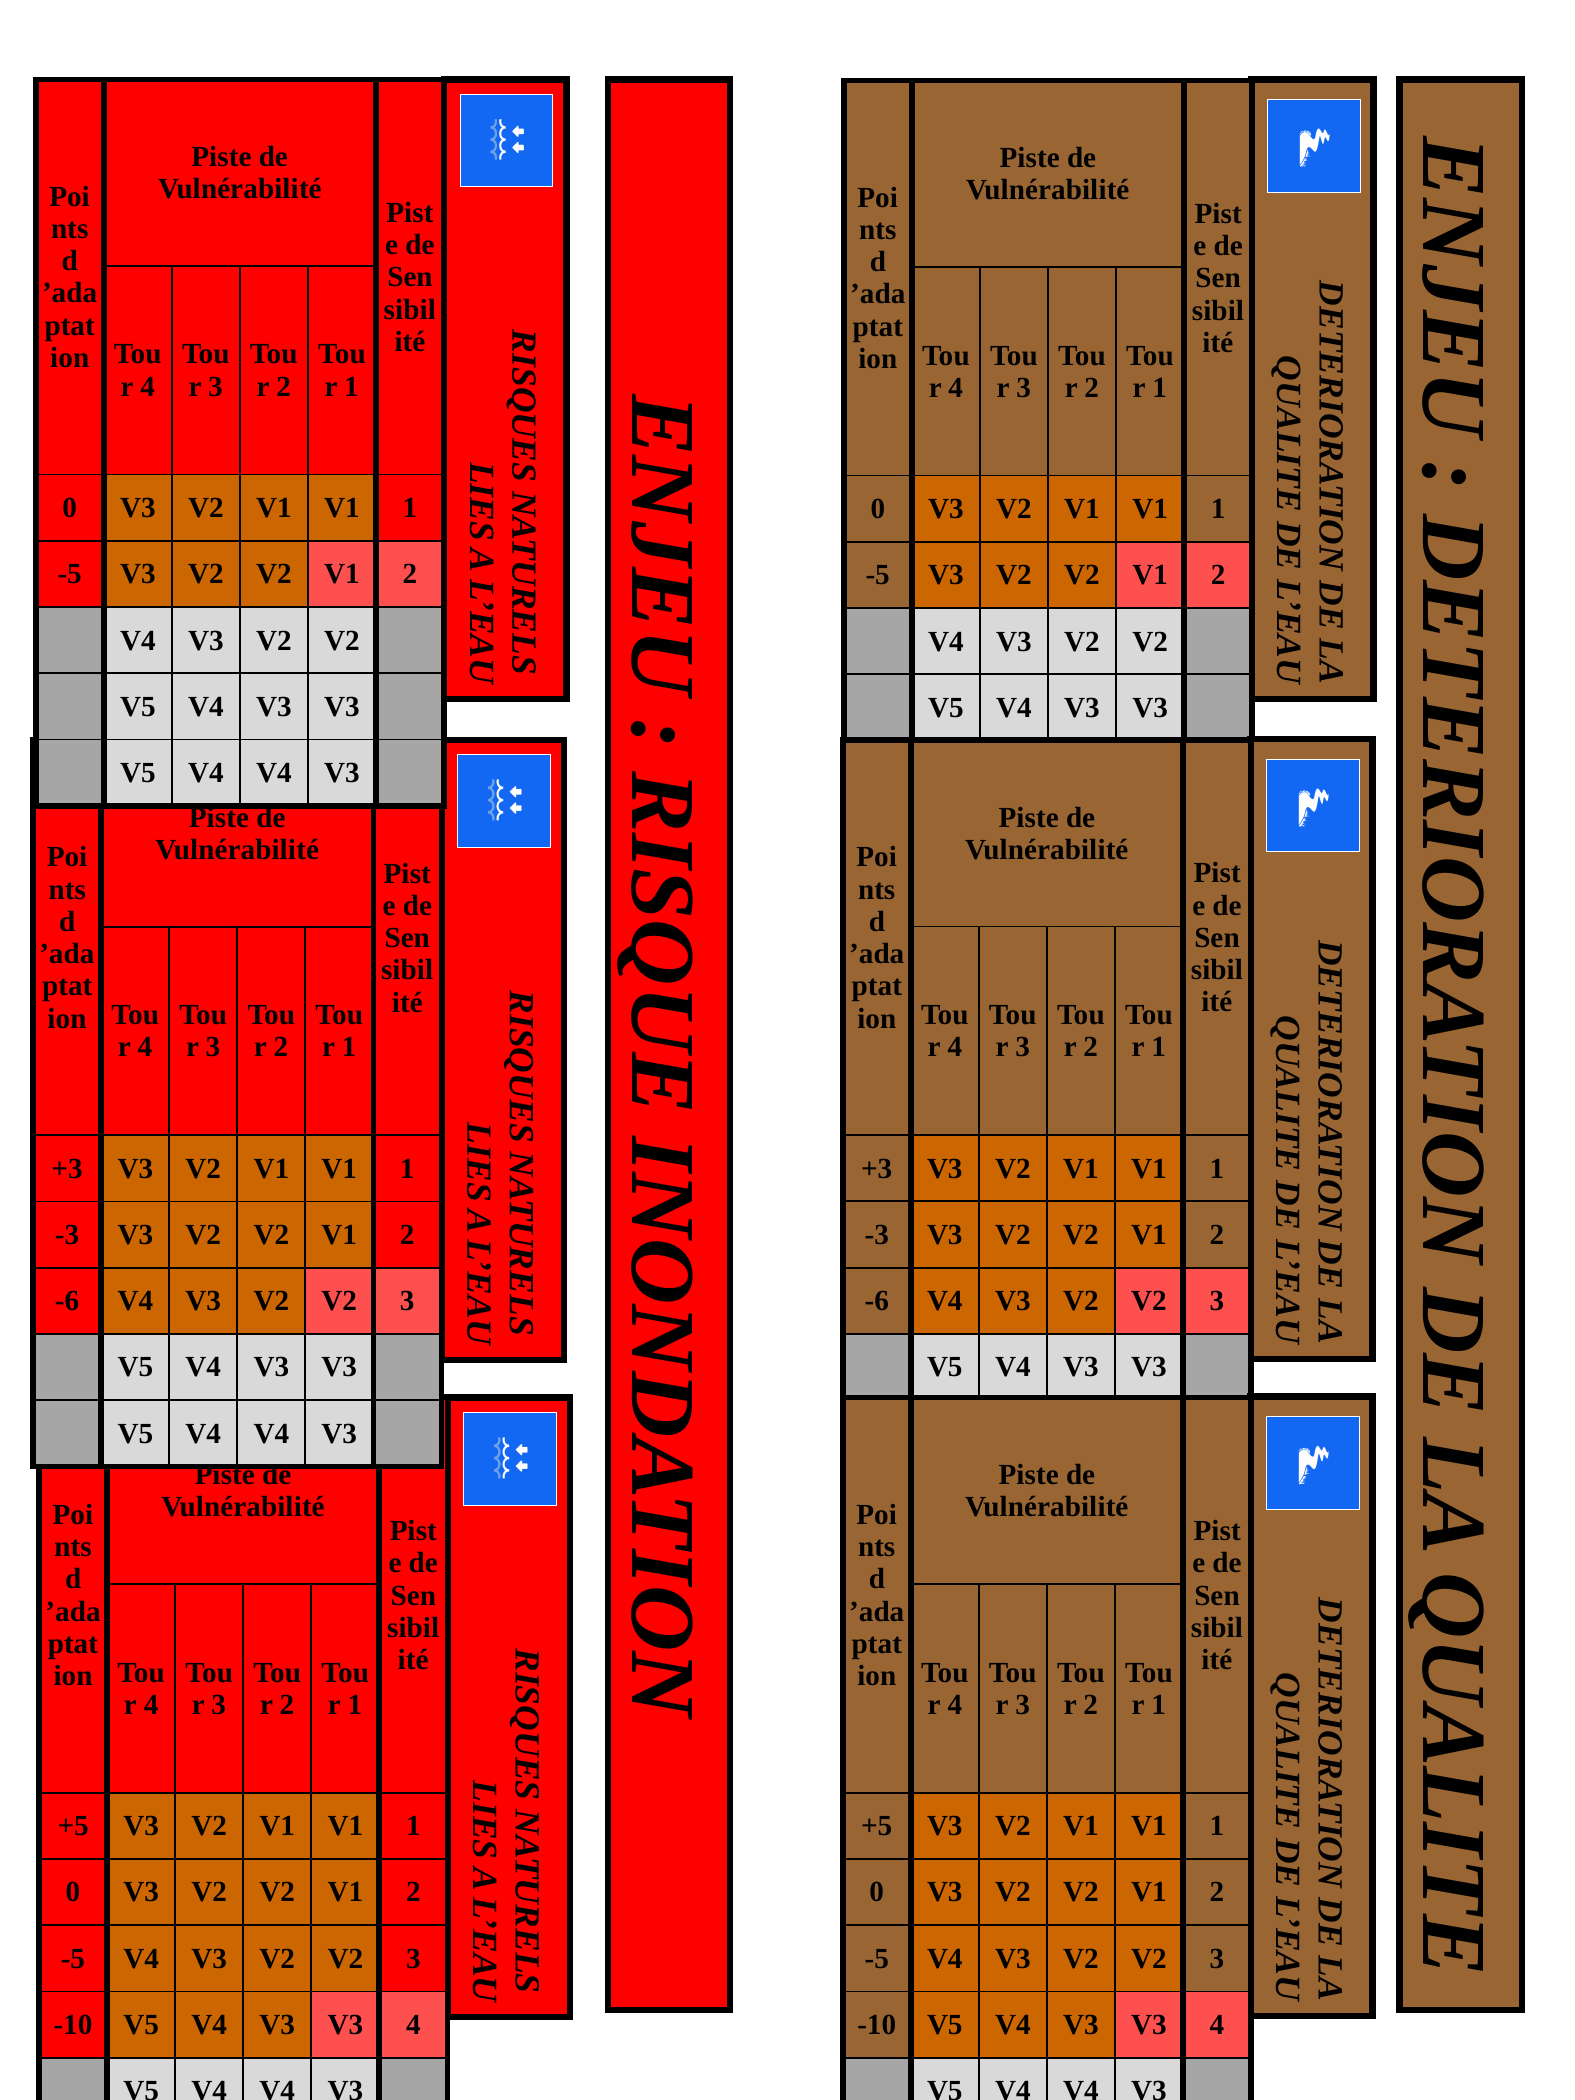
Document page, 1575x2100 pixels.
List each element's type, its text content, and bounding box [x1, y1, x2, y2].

table_cell [42, 2059, 104, 2100]
table_header Points d ’adaptation [36, 809, 98, 1134]
table_cell Tour 4 [915, 268, 979, 475]
table_cell V5 [104, 1335, 168, 1399]
table_cell 4 [1186, 1992, 1248, 2057]
table_cell Tour 3 [173, 267, 239, 474]
table_cell V1 [1049, 476, 1115, 541]
table_cell Tour 2 [1048, 927, 1114, 1134]
table_cell V1 [306, 1136, 371, 1201]
table_cell V3 [176, 1926, 242, 1991]
table_cell V1 [309, 475, 373, 540]
table_cell +5 [42, 1794, 104, 1858]
table_cell V2 [1048, 1926, 1114, 1991]
table_header Piste de Sensibilité [1186, 743, 1248, 1134]
table_cell [379, 740, 441, 803]
table_cell 2 [1186, 1860, 1248, 1924]
table_cell 2 [379, 542, 441, 606]
table_cell -10 [42, 1992, 104, 2057]
table_cell Tour 4 [110, 1585, 174, 1792]
table_cell Tour 3 [981, 268, 1047, 475]
table_cell V1 [241, 475, 307, 540]
table_cell V3 [306, 1401, 371, 1464]
table_cell Tour 3 [176, 1585, 242, 1792]
picture [1266, 1416, 1360, 1510]
table_cell V1 [1116, 1860, 1180, 1924]
table_cell V2 [1116, 1926, 1180, 1991]
table_cell -10 [846, 1992, 908, 2057]
table_cell -5 [39, 542, 101, 606]
table_cell V4 [980, 2059, 1046, 2100]
table_cell V2 [980, 1794, 1046, 1858]
table_cell V4 [104, 1269, 168, 1333]
table_cell V1 [1117, 476, 1181, 541]
table_cell Tour 2 [244, 1585, 310, 1792]
table_cell V2 [1048, 1269, 1114, 1333]
table_cell V3 [980, 1926, 1046, 1991]
table_cell V1 [306, 1202, 371, 1267]
table_header Piste de Vulnérabilité [104, 809, 371, 926]
table_cell Tour 1 [1116, 1585, 1180, 1792]
text_box ENJEU : DETERIORATION DE LA QUALITE [1397, 77, 1524, 2012]
table_cell V3 [238, 1335, 304, 1399]
table_cell [36, 1401, 98, 1464]
table_cell V2 [238, 1202, 304, 1267]
table_cell -6 [846, 1269, 908, 1333]
table_cell [846, 1335, 908, 1395]
table_cell V4 [110, 1926, 174, 1991]
table_cell V3 [914, 1202, 978, 1267]
table_cell V1 [1116, 1136, 1180, 1200]
table_cell [1187, 609, 1249, 673]
table_header Piste de Vulnérabilité [107, 82, 373, 265]
table_cell Tour 4 [914, 927, 978, 1134]
table_cell [1186, 1335, 1248, 1395]
table_cell V5 [914, 1992, 978, 2057]
table_cell V5 [914, 1335, 978, 1395]
table_cell V2 [173, 475, 239, 540]
table_cell V3 [915, 543, 979, 607]
table_cell [847, 609, 909, 673]
table_cell V2 [170, 1136, 236, 1201]
table_cell V3 [107, 475, 171, 540]
table_cell 1 [1186, 1136, 1248, 1200]
table_cell V2 [309, 608, 373, 672]
table_cell V5 [107, 674, 171, 739]
table_cell V2 [980, 1202, 1046, 1267]
table_cell V2 [1048, 1202, 1114, 1267]
table_cell V2 [241, 542, 307, 606]
table_cell 2 [1187, 543, 1249, 607]
table_cell [39, 740, 101, 803]
table_cell V1 [309, 542, 373, 606]
table_cell V4 [238, 1401, 304, 1464]
table_cell V3 [110, 1794, 174, 1858]
table_cell V2 [241, 608, 307, 672]
text_box ENJEU : RISQUE INONDATION [606, 77, 732, 2012]
table_header Points d ’adaptation [42, 1469, 104, 1792]
picture [459, 93, 553, 188]
table_cell 2 [382, 1860, 445, 1924]
text_box RISQUES NATURELS LIES A L’EAU [447, 77, 569, 701]
table_cell V4 [980, 1335, 1046, 1395]
table_cell V2 [244, 1860, 310, 1924]
table_cell V4 [980, 1992, 1046, 2057]
table_cell V3 [1048, 1992, 1114, 2057]
table_cell V4 [915, 609, 979, 673]
table_cell 1 [1186, 1794, 1248, 1858]
table_cell V1 [312, 1794, 376, 1858]
table_cell V2 [1048, 1860, 1114, 1924]
table_cell -5 [846, 1926, 908, 1991]
table_cell V3 [914, 1860, 978, 1924]
table_cell V3 [981, 609, 1047, 673]
table_header Piste de Sensibilité [376, 809, 439, 1134]
table_cell [379, 608, 441, 672]
picture [457, 754, 551, 848]
table_cell 2 [1186, 1202, 1248, 1267]
table_cell [376, 1335, 439, 1399]
table_cell [39, 608, 101, 672]
table_cell V3 [1049, 675, 1115, 737]
table_cell V1 [312, 1860, 376, 1924]
table_cell 1 [376, 1136, 439, 1201]
table_cell V3 [309, 674, 373, 739]
table_cell -5 [847, 543, 909, 607]
table_cell Tour 3 [980, 927, 1046, 1134]
text_box DETERIORATION DE LA QUALITE DE L’EAU [1255, 77, 1376, 701]
table_cell V3 [1116, 2059, 1180, 2100]
table_cell V2 [1116, 1269, 1180, 1333]
table_cell V3 [173, 608, 239, 672]
table_cell V5 [110, 2059, 174, 2100]
table_cell 3 [382, 1926, 445, 1991]
table_cell V2 [980, 1136, 1046, 1200]
table_cell V2 [306, 1269, 371, 1333]
table_cell V3 [980, 1269, 1046, 1333]
table_cell [846, 2059, 908, 2100]
table_cell V4 [1048, 2059, 1114, 2100]
table_cell V4 [170, 1401, 236, 1464]
table_header Piste de Sensibilité [1187, 83, 1249, 475]
table_cell [847, 675, 909, 737]
picture [1267, 99, 1361, 193]
table_cell [376, 1401, 439, 1464]
table_cell V2 [981, 476, 1047, 541]
table_cell V2 [1049, 543, 1115, 607]
table_cell V3 [915, 476, 979, 541]
table_cell Tour 2 [1049, 268, 1115, 475]
table_cell [36, 1335, 98, 1399]
table_cell Tour 1 [312, 1585, 376, 1792]
table_cell V3 [104, 1202, 168, 1267]
table_cell V4 [173, 740, 239, 803]
table_cell +5 [846, 1794, 908, 1858]
table_cell V4 [173, 674, 239, 739]
table_cell Tour 4 [104, 928, 168, 1134]
table_cell V3 [1117, 675, 1181, 737]
table_cell Tour 2 [238, 928, 304, 1134]
table_cell -3 [846, 1202, 908, 1267]
table_cell 1 [1187, 476, 1249, 541]
table_cell V4 [244, 2059, 310, 2100]
table_cell V4 [914, 1926, 978, 1991]
table_cell V3 [1116, 1335, 1180, 1395]
table_cell V3 [170, 1269, 236, 1333]
table_cell V3 [244, 1992, 310, 2057]
table_cell 0 [846, 1860, 908, 1924]
table_cell V1 [244, 1794, 310, 1858]
table_cell V2 [1117, 609, 1181, 673]
table_header Piste de Vulnérabilité [110, 1469, 376, 1583]
table_cell 3 [376, 1269, 439, 1333]
table_cell V3 [309, 740, 373, 803]
table_cell V3 [914, 1136, 978, 1200]
text_box RISQUES NATURELS LIES A L’EAU [444, 738, 566, 1362]
table_header Piste de Vulnérabilité [915, 83, 1181, 266]
table_cell V2 [176, 1794, 242, 1858]
table_cell V3 [1116, 1992, 1180, 2057]
table_cell V3 [1048, 1335, 1114, 1395]
table_cell V4 [176, 2059, 242, 2100]
table_cell V2 [176, 1860, 242, 1924]
table_cell V3 [107, 542, 171, 606]
table_cell V4 [241, 740, 307, 803]
table_cell V1 [1116, 1794, 1180, 1858]
table_cell Tour 1 [309, 267, 373, 474]
table_cell Tour 4 [914, 1585, 978, 1792]
text_box RISQUES NATURELS LIES A L’EAU [450, 1396, 572, 2019]
table_cell 2 [376, 1202, 439, 1267]
table_cell V4 [981, 675, 1047, 737]
table_cell V5 [110, 1992, 174, 2057]
table_cell -5 [42, 1926, 104, 1991]
table_cell [379, 674, 441, 739]
table_cell V2 [980, 1860, 1046, 1924]
table_cell Tour 2 [241, 267, 307, 474]
table_cell -6 [36, 1269, 98, 1333]
table_cell V3 [110, 1860, 174, 1924]
table_cell [1187, 675, 1249, 737]
table_cell 1 [379, 475, 441, 540]
table_cell [1186, 2059, 1248, 2100]
table_header Points d ’adaptation [846, 1400, 908, 1792]
picture [1266, 758, 1360, 853]
table_cell V5 [914, 2059, 978, 2100]
table_cell V2 [170, 1202, 236, 1267]
table_cell V2 [244, 1926, 310, 1991]
table_header Points d ’adaptation [847, 83, 909, 475]
table_cell Tour 1 [306, 928, 371, 1134]
table_cell V1 [1048, 1136, 1114, 1200]
table_cell Tour 2 [1048, 1585, 1114, 1792]
table_header Piste de Sensibilité [1186, 1400, 1248, 1792]
table_cell V2 [173, 542, 239, 606]
table_cell V1 [1117, 543, 1181, 607]
table_cell 3 [1186, 1926, 1248, 1991]
table_cell V4 [107, 608, 171, 672]
table_cell V2 [238, 1269, 304, 1333]
table_cell 0 [42, 1860, 104, 1924]
table_header Piste de Sensibilité [379, 82, 441, 474]
table_cell [39, 674, 101, 739]
table_cell 0 [39, 475, 101, 540]
table_cell V4 [914, 1269, 978, 1333]
table_cell V5 [104, 1401, 168, 1464]
table_cell V3 [306, 1335, 371, 1399]
text_box DETERIORATION DE LA QUALITE DE L’EAU [1254, 737, 1375, 1361]
table_cell +3 [846, 1136, 908, 1200]
table_cell V4 [170, 1335, 236, 1399]
table_header Points d ’adaptation [39, 82, 101, 474]
table_header Piste de Vulnérabilité [914, 743, 1180, 926]
table_cell +3 [36, 1136, 98, 1201]
table_cell 0 [847, 476, 909, 541]
table_header Piste de Vulnérabilité [914, 1400, 1180, 1583]
table_cell V2 [981, 543, 1047, 607]
table_cell Tour 1 [1117, 268, 1181, 475]
table_cell V1 [1048, 1794, 1114, 1858]
table_cell V3 [241, 674, 307, 739]
table_cell V3 [104, 1136, 168, 1201]
table_cell V4 [176, 1992, 242, 2057]
table_cell Tour 4 [107, 267, 171, 474]
table_header Piste de Sensibilité [382, 1400, 445, 1792]
table_cell Tour 3 [980, 1585, 1046, 1792]
table_cell 1 [382, 1794, 445, 1858]
table_cell V5 [107, 740, 171, 803]
table_cell [382, 2059, 445, 2100]
table_cell V5 [915, 675, 979, 737]
table_cell V1 [238, 1136, 304, 1201]
text_box DETERIORATION DE LA QUALITE DE L’EAU [1254, 1394, 1375, 2018]
table_cell V2 [312, 1926, 376, 1991]
table_cell 4 [382, 1992, 445, 2057]
table_header Points d ’adaptation [846, 743, 908, 1134]
table_cell V2 [1049, 609, 1115, 673]
table_cell 3 [1186, 1269, 1248, 1333]
table_cell V3 [312, 1992, 376, 2057]
table_cell Tour 3 [170, 928, 236, 1134]
table_cell V3 [914, 1794, 978, 1858]
picture [463, 1412, 557, 1506]
table_cell Tour 1 [1116, 927, 1180, 1134]
table_cell V3 [312, 2059, 376, 2100]
table_cell V1 [1116, 1202, 1180, 1267]
table_cell -3 [36, 1202, 98, 1267]
